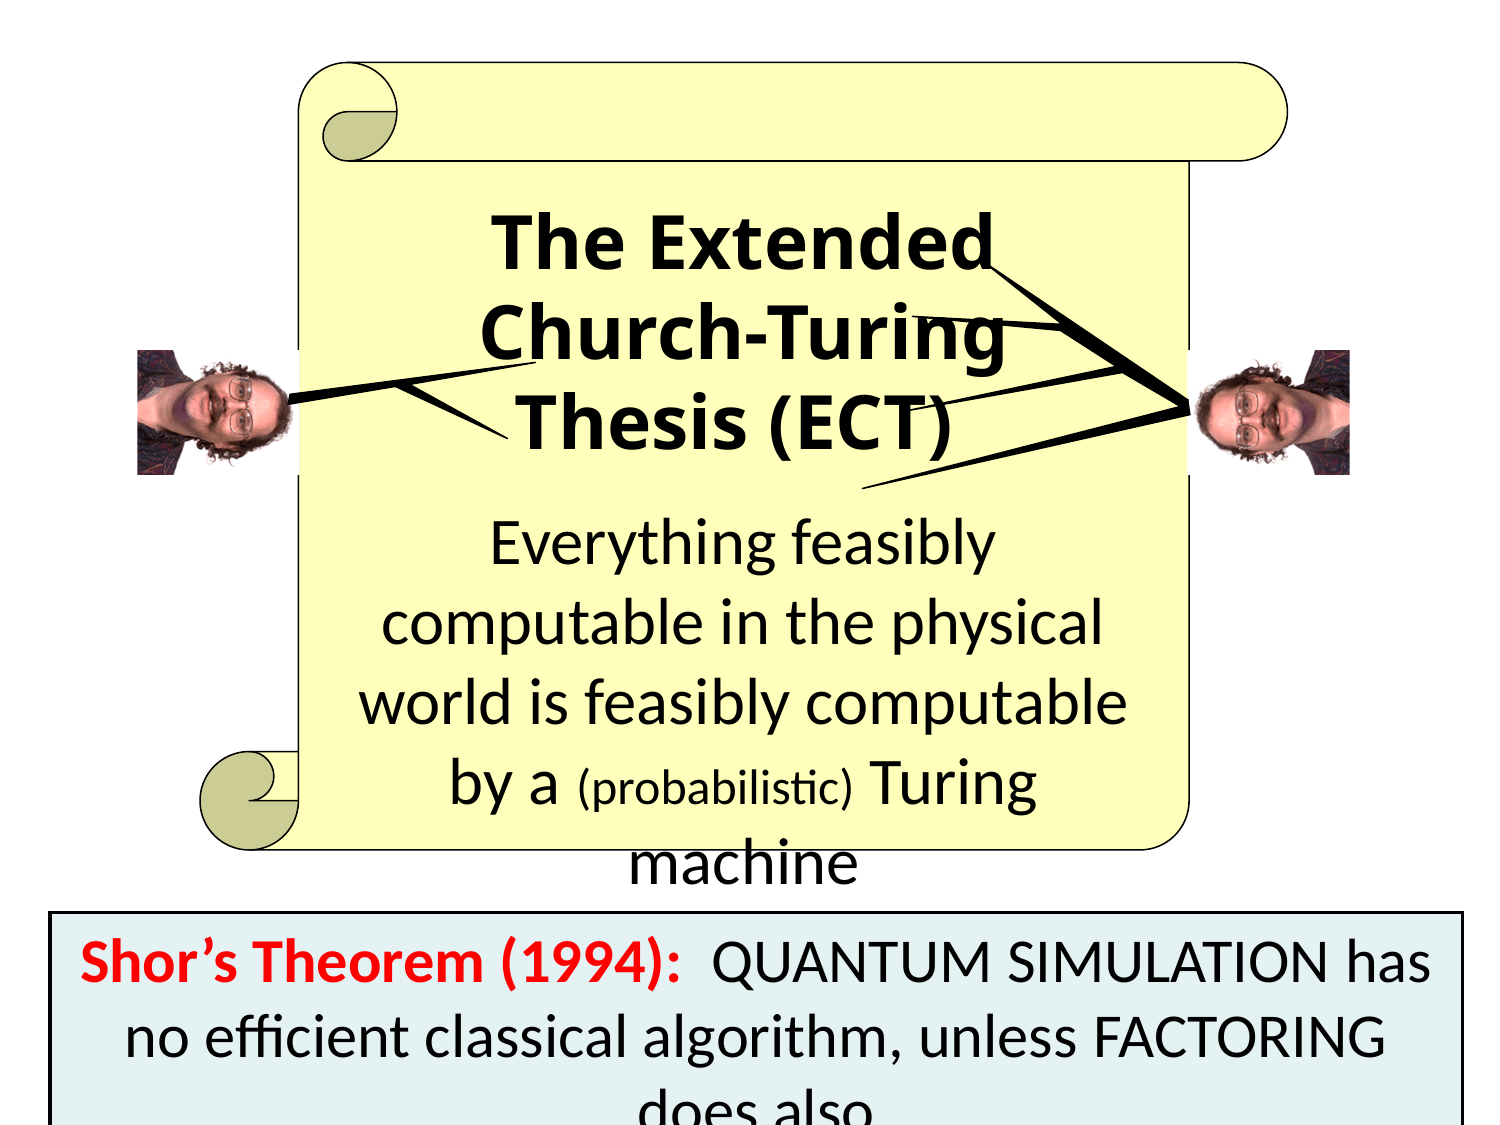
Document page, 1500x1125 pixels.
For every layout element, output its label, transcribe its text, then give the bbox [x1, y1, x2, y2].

text_box [298, 62, 1288, 395]
text_box The Extended Church-Turing Thesis (ECT) Everything feasibly computable in the physical world is feasibly computable by a (probabilistic) Turing machine [337, 187, 1150, 906]
text_box [1150, 417, 1190, 849]
text_box [1150, 390, 1178, 414]
text_box [1150, 374, 1182, 424]
text_box [200, 397, 337, 850]
picture [1187, 349, 1350, 476]
text_box Shor’s Theorem (1994): Quantum Simulation has no efficient classical algorithm, unless Factoring does also [49, 912, 1463, 1125]
picture [137, 349, 300, 476]
text_box [305, 388, 337, 402]
